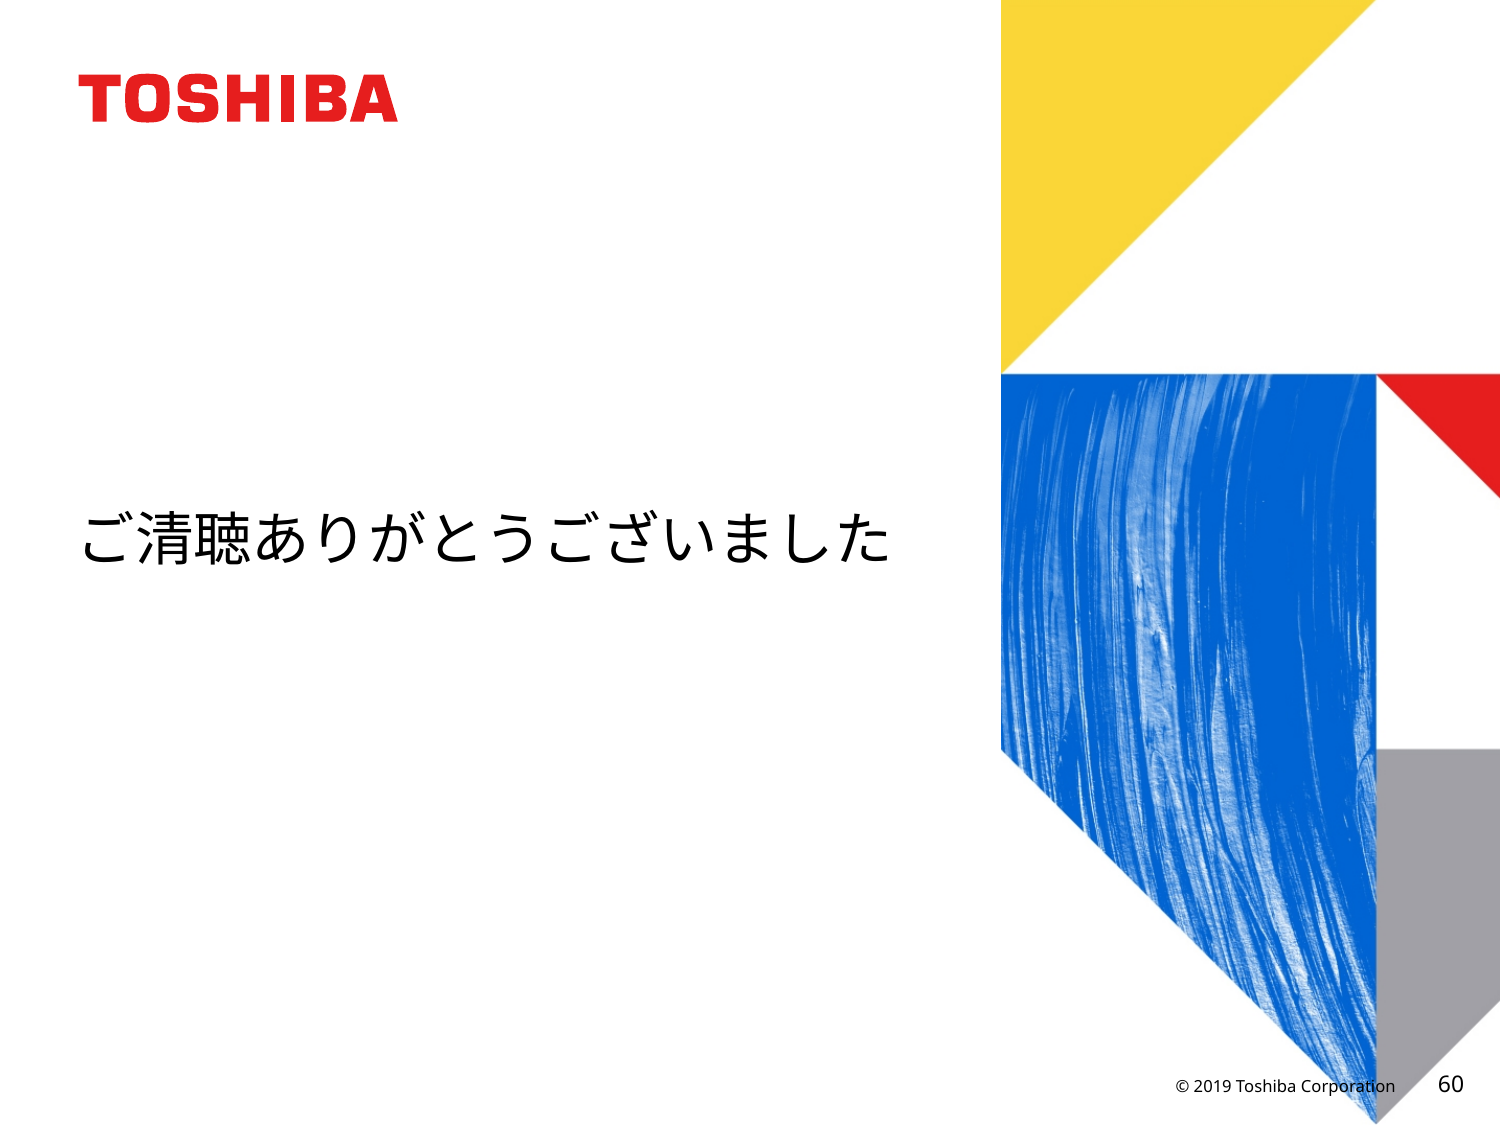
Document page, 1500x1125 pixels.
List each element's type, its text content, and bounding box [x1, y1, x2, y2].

picture [1001, 0, 1500, 1125]
title ご清聴ありがとうございました [0, 502, 975, 589]
